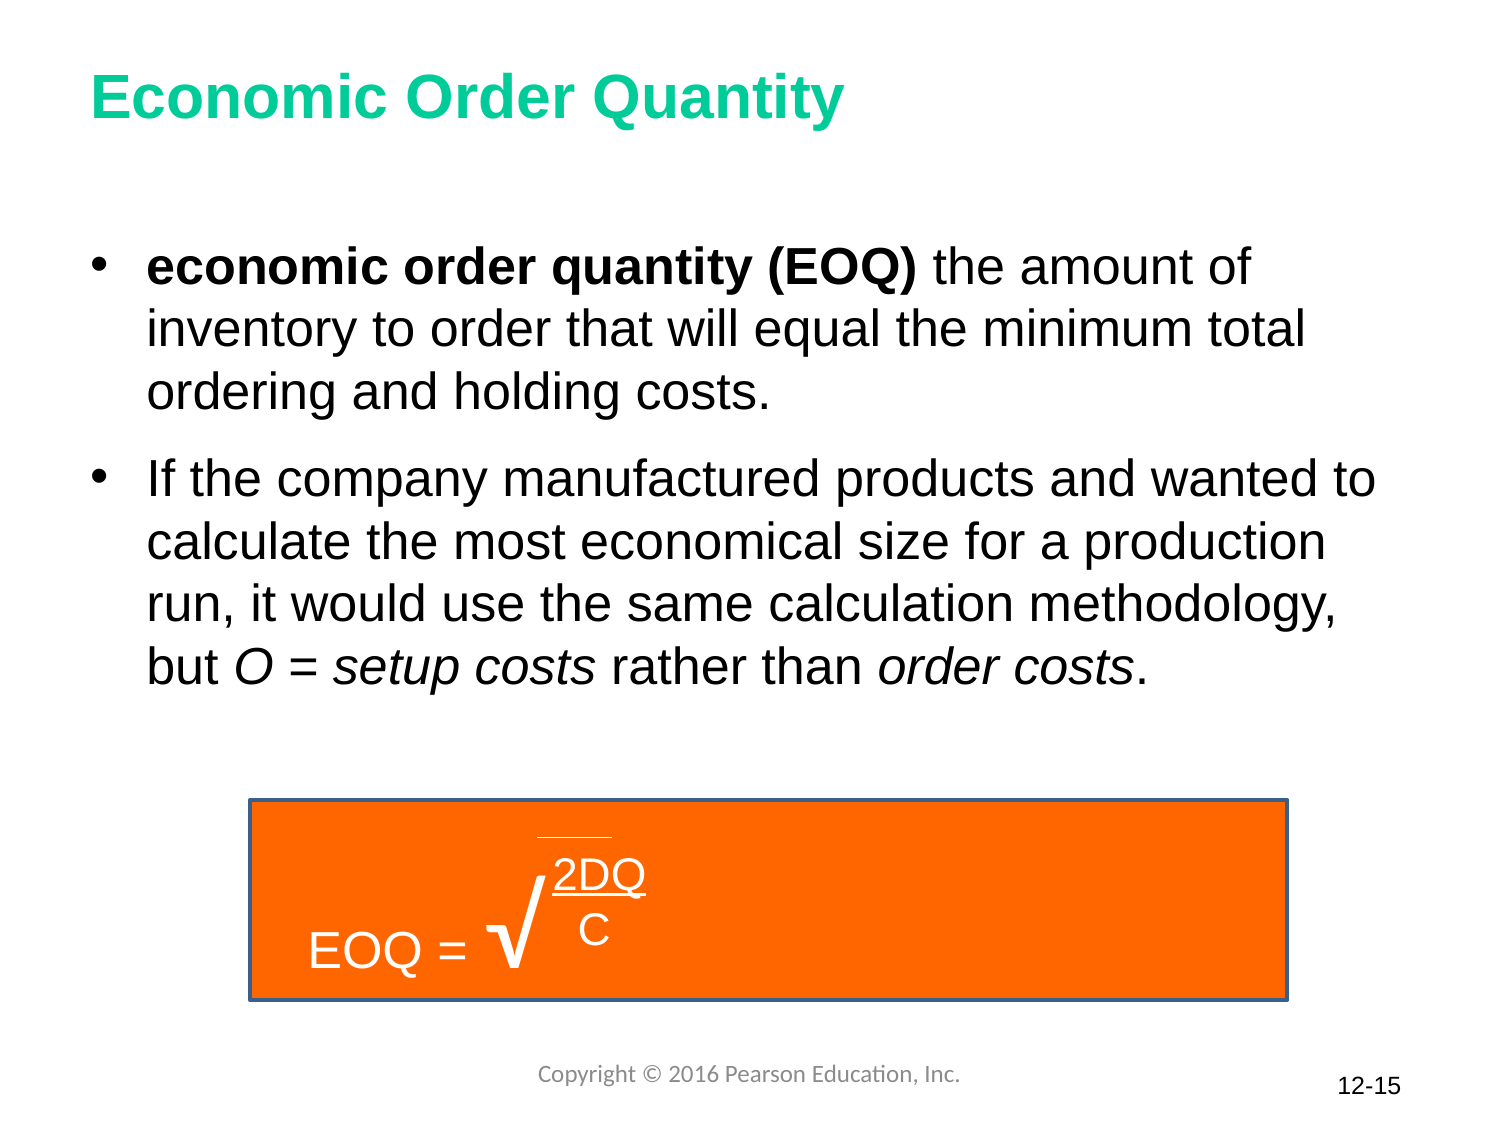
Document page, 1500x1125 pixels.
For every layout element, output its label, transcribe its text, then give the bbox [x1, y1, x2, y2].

text_box 2DQ C [537, 837, 863, 963]
footer Copyright © 2016 Pearson Education, Inc. [512, 1042, 988, 1103]
list economic order quantity (EOQ) the amount of inventory to order that will equal the minimum total ordering and holding costs. If the company manufactured products and wanted to calculate the most economical size for a production run, it would use the same calculation methodology, but O = setup costs rather than order costs. [75, 224, 1425, 968]
title Economic Order Quantity [75, 0, 1425, 188]
text_box EOQ = √ [248, 798, 1289, 1002]
